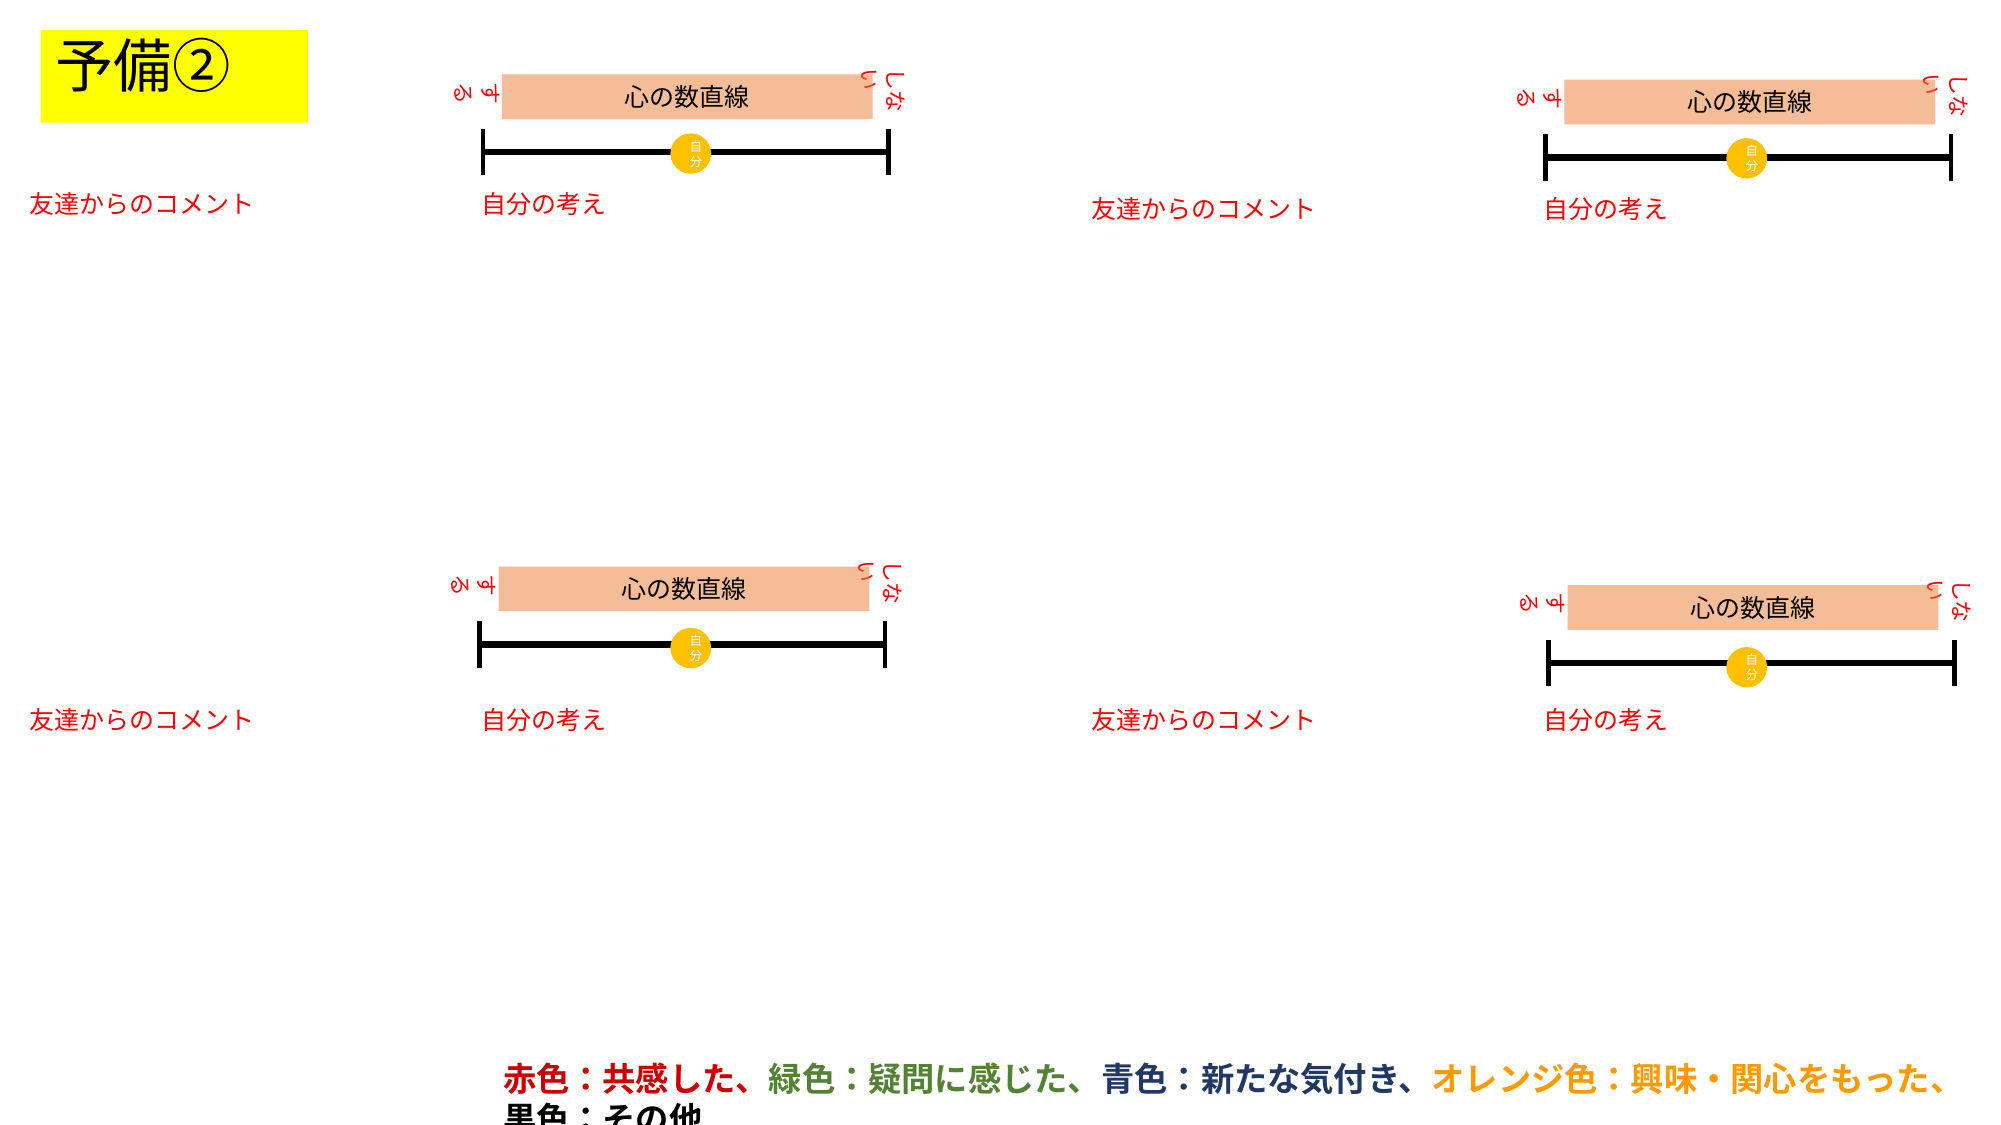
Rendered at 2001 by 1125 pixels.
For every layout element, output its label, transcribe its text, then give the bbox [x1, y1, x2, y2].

list 予備② [40, 30, 308, 123]
text_box 自分 [670, 133, 712, 174]
text_box 自分 [1726, 647, 1768, 688]
text_box 自分 [670, 627, 712, 669]
text_box 自分 [1726, 138, 1768, 179]
